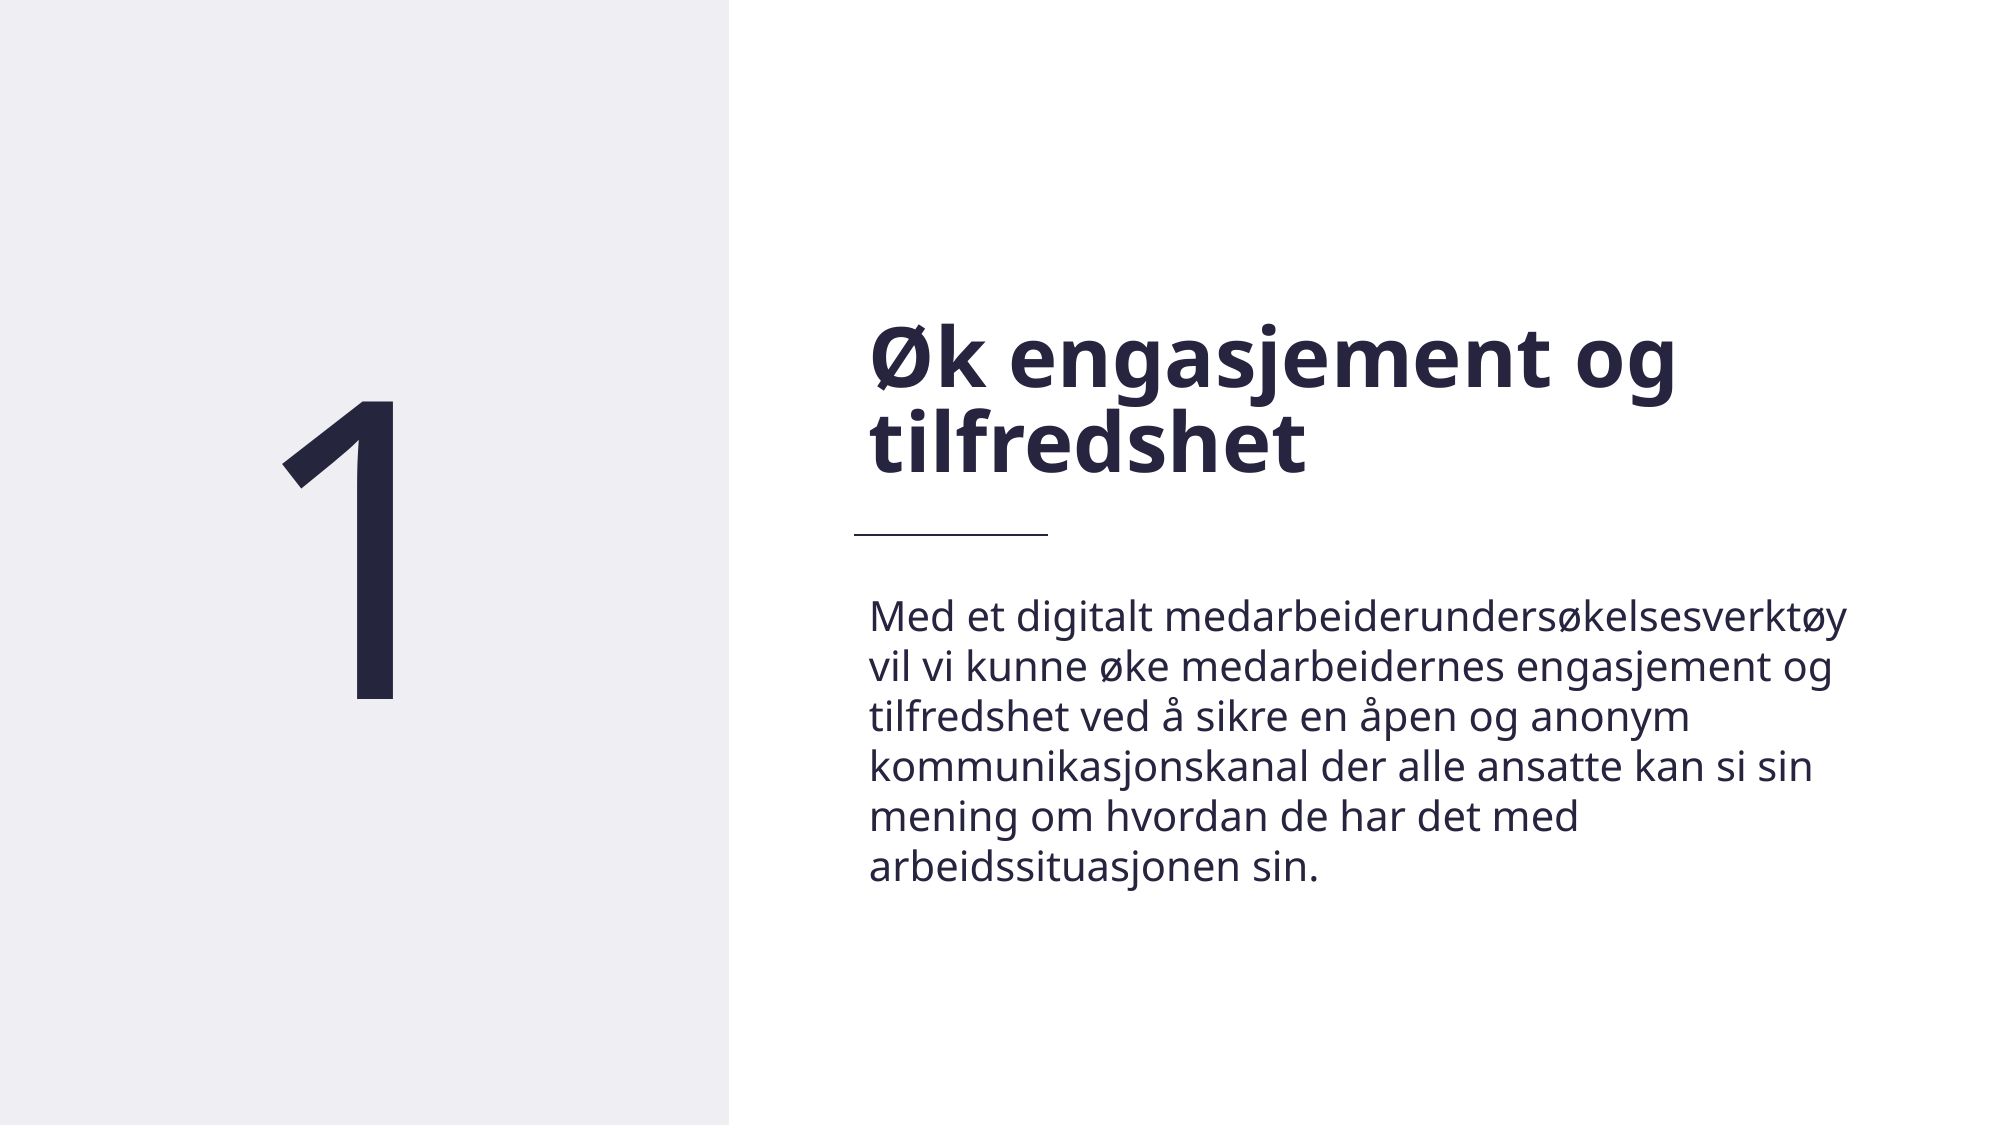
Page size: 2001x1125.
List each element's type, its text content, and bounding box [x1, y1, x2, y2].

text_box Med et digitalt medarbeiderundersøkelsesverktøy vil vi kunne øke medarbeidernes engasjement og tilfredshet ved å sikre en åpen og anonym kommunikasjonskanal der alle ansatte kan si sin mening om hvordan de har det med arbeidssituasjonen sin. [854, 582, 1882, 934]
text_box [0, 0, 730, 1125]
text_box Øk engasjement og tilfredshet [854, 311, 1803, 563]
text_box 1 [230, 275, 499, 790]
